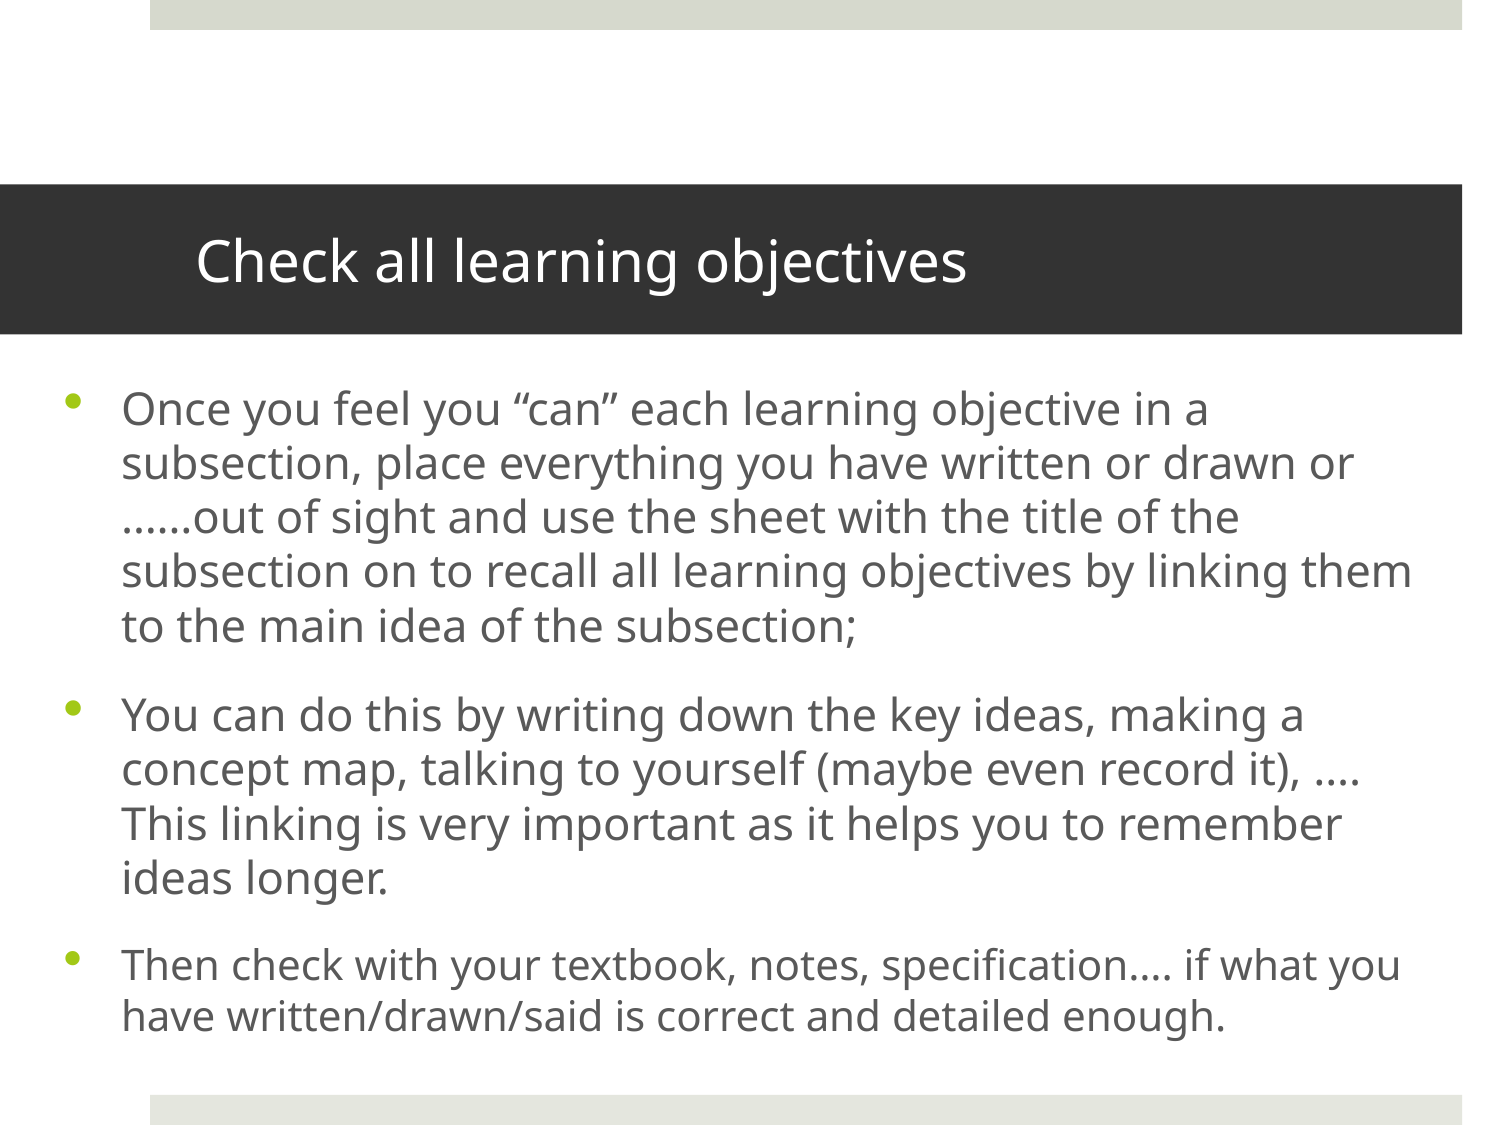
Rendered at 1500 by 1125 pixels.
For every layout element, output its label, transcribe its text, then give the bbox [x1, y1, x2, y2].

title Check all learning objectives [0, 184, 1463, 335]
list Once you feel you “can” each learning objective in a subsection, place everything you have written or drawn or ……out of sight and use the sheet with the title of the subsection on to recall all learning objectives by linking them to the main idea of the subsection; You can do this by writing down the key ideas, making a concept map, talking to yourself (maybe even record it), …. This linking is very important as it helps you to remember ideas longer. Then check with your textbook, notes, specification…. if what you have written/drawn/said is correct and detailed enough. [50, 372, 1432, 1054]
